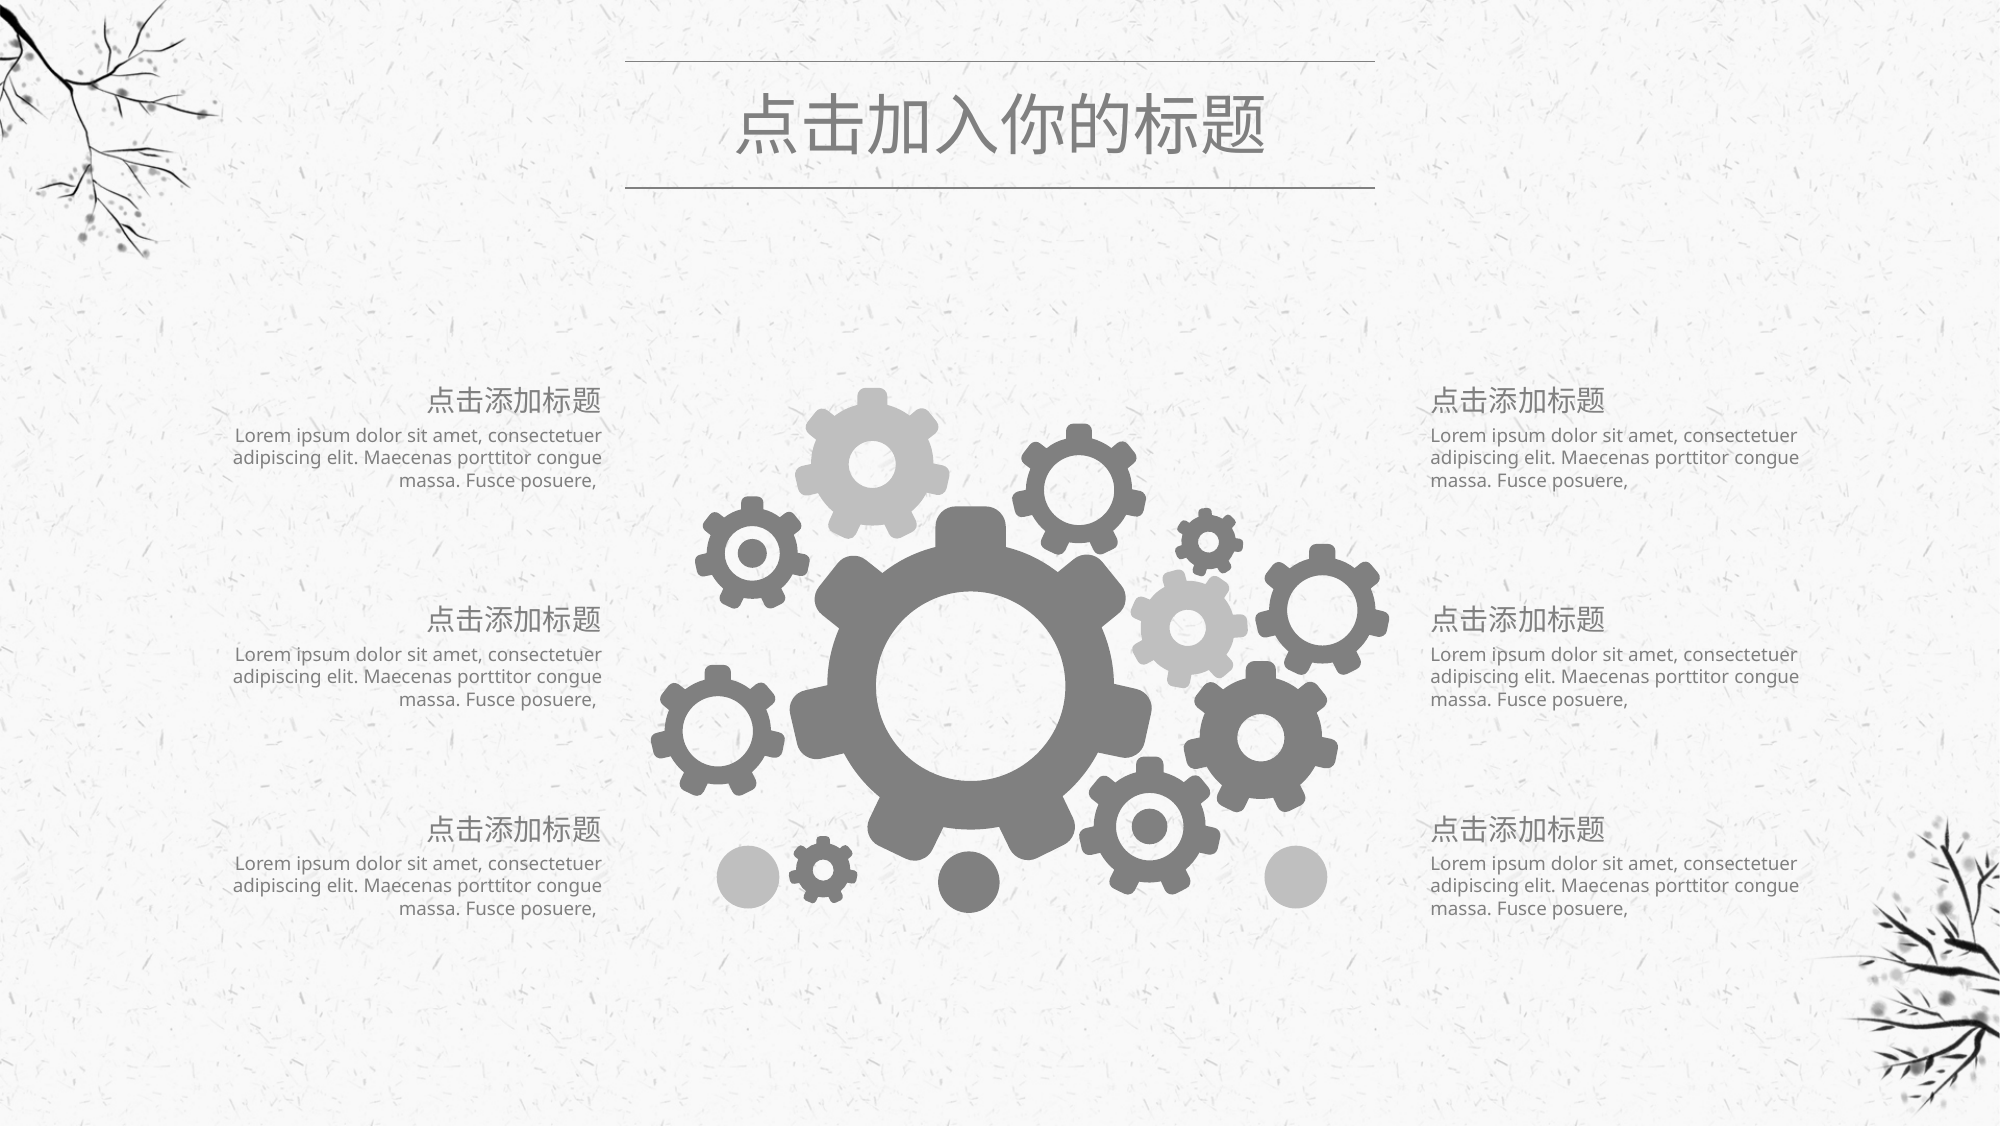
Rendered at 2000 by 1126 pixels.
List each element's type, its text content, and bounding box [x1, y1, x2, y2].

picture [0, 0, 2000, 1126]
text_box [625, 61, 1376, 189]
text_box Lorem ipsum dolor sit amet, consectetuer adipiscing elit. Maecenas porttitor congue massa. Fusce posuere, [162, 634, 617, 718]
text_box Lorem ipsum dolor sit amet, consectetuer adipiscing elit. Maecenas porttitor congue massa. Fusce posuere, [162, 844, 617, 927]
text_box 点击添加标题 [300, 803, 617, 844]
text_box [1415, 803, 1870, 928]
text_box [650, 387, 1391, 914]
text_box Lorem ipsum dolor sit amet, consectetuer adipiscing elit. Maecenas porttitor congue massa. Fusce posuere, [162, 416, 617, 499]
text_box 点击添加标题 [300, 593, 617, 634]
text_box 点击添加标题 [300, 375, 617, 416]
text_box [1415, 593, 1870, 719]
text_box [1415, 374, 1870, 500]
